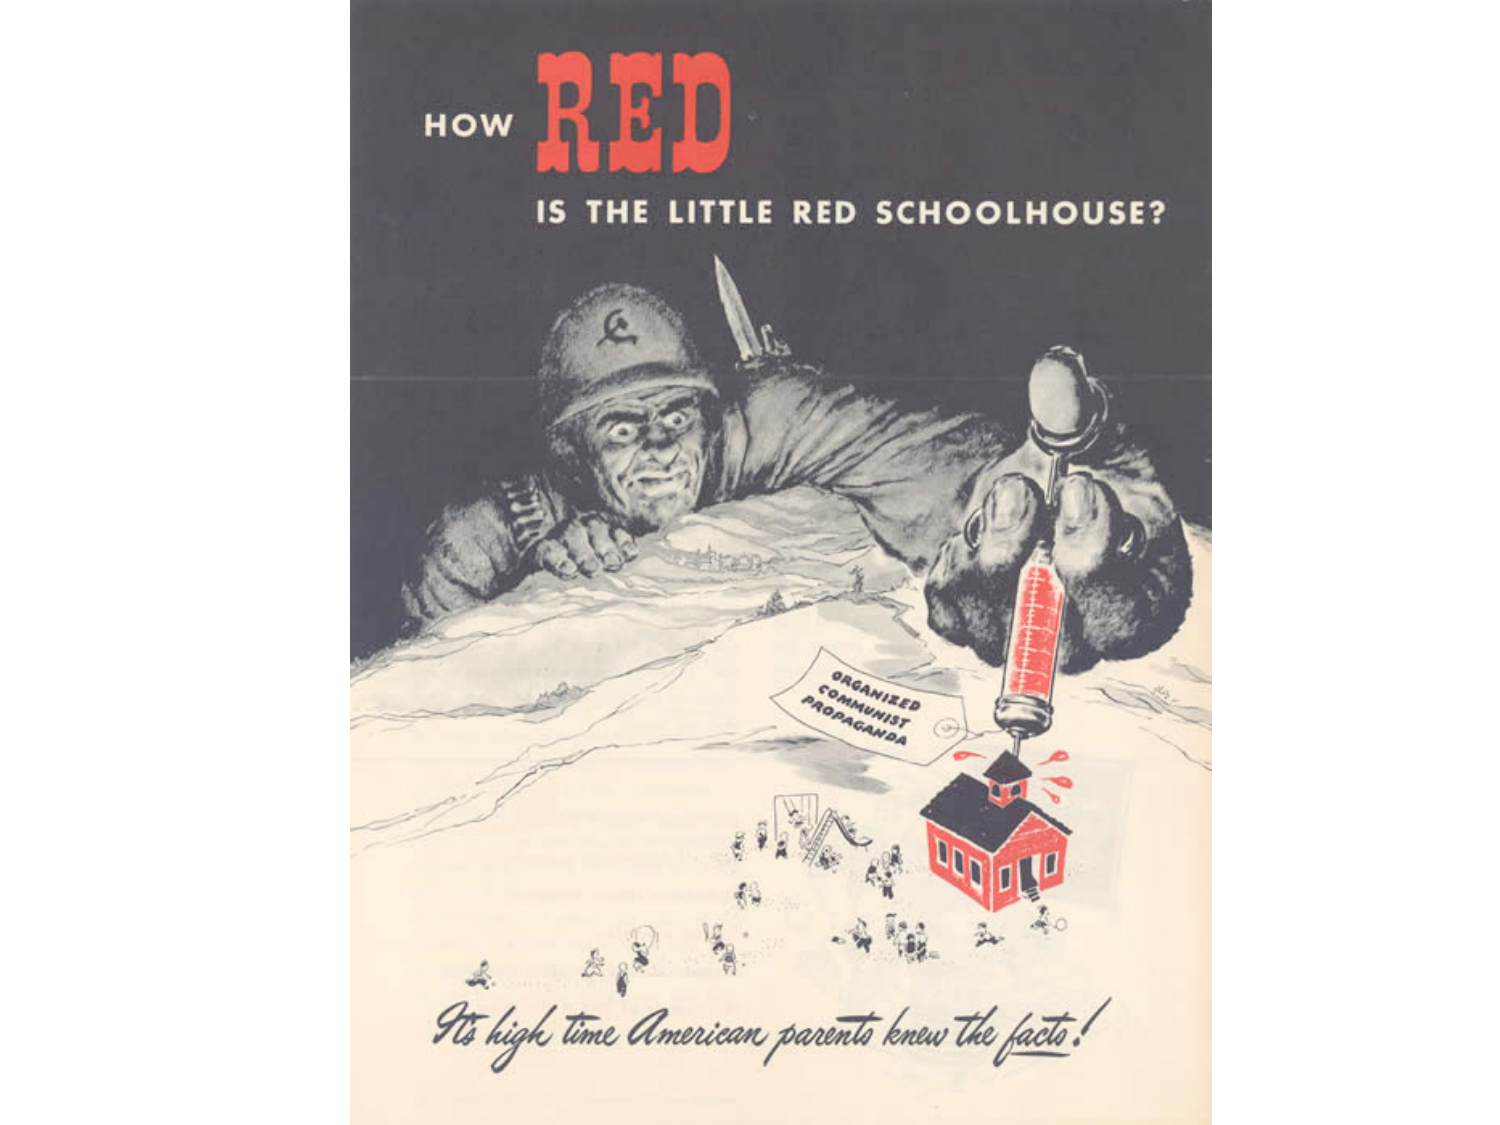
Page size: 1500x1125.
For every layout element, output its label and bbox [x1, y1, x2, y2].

picture [349, 0, 1212, 1125]
